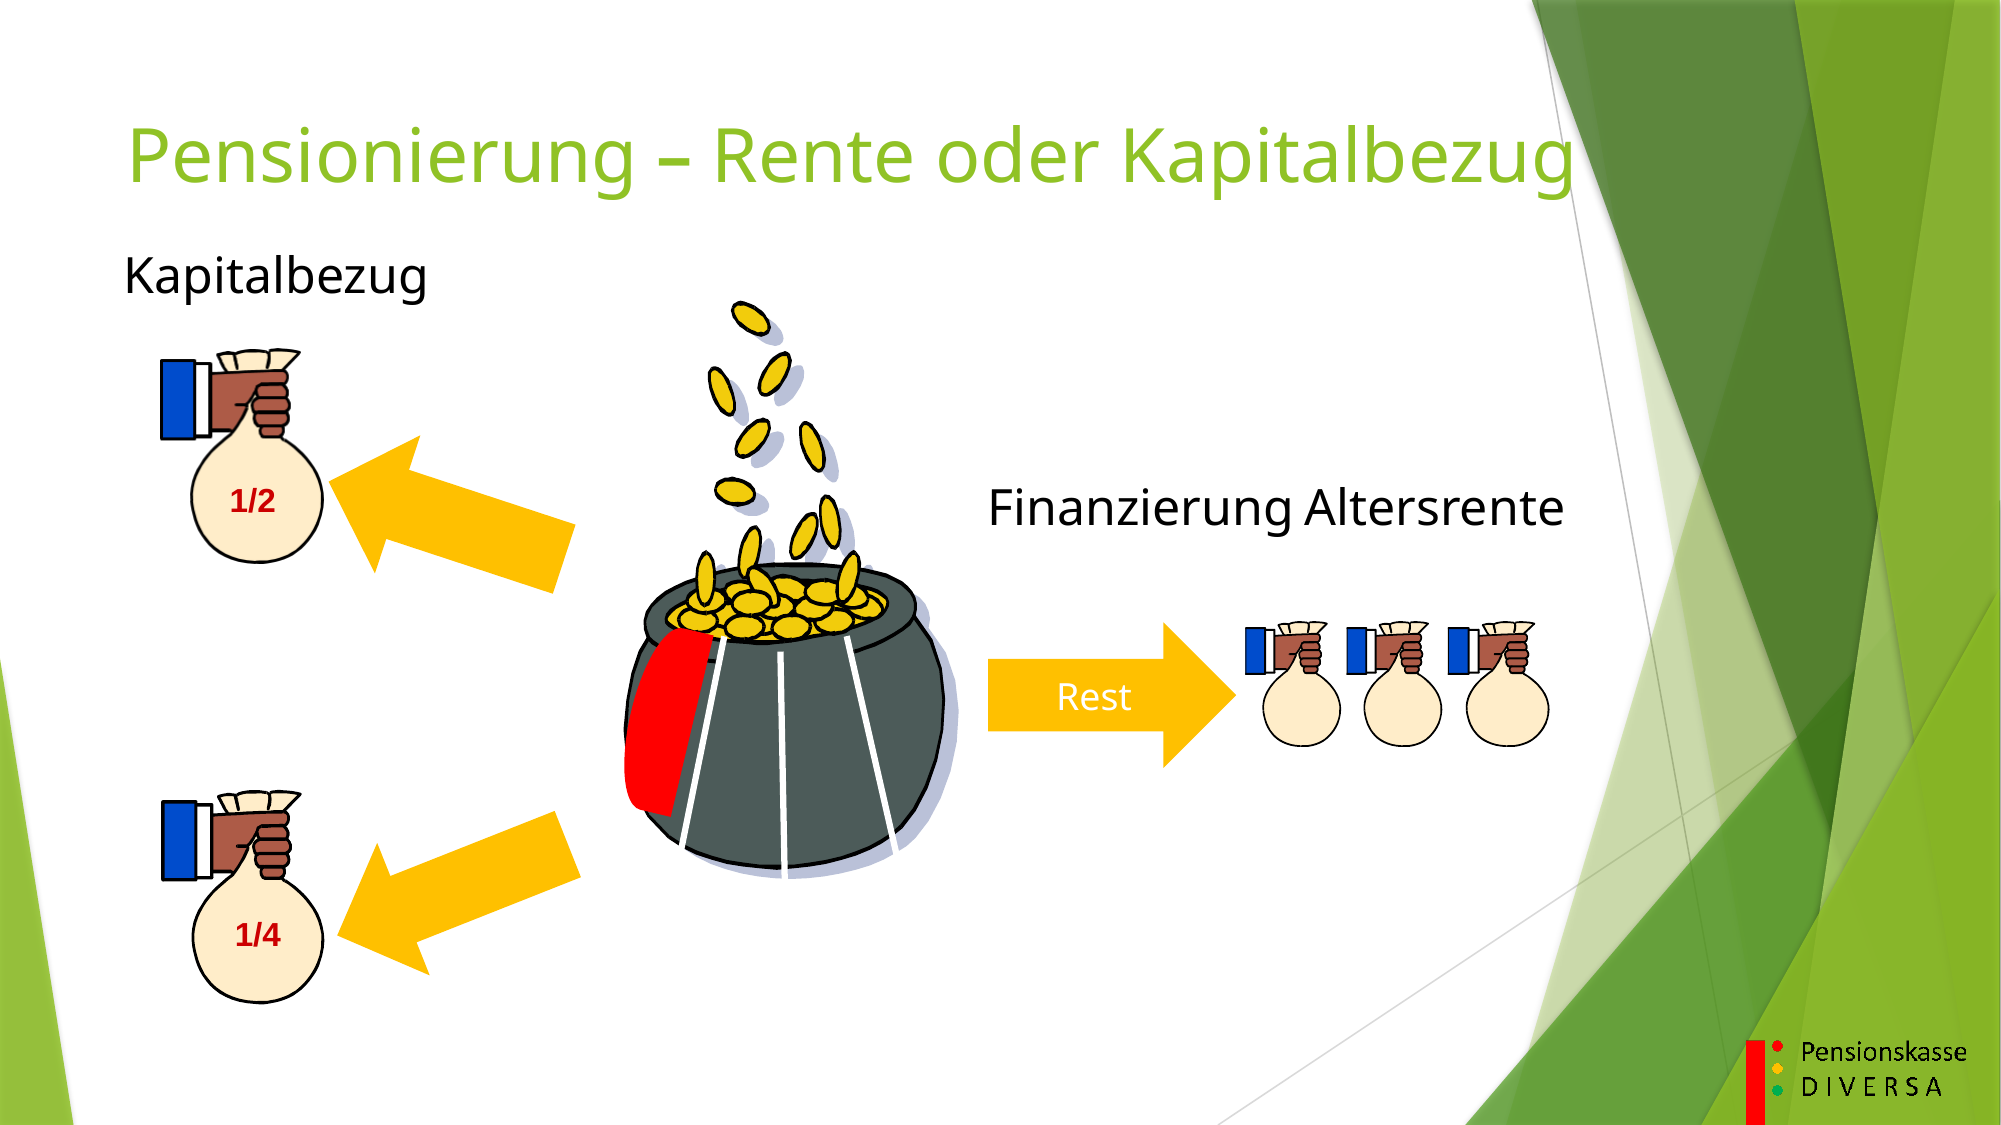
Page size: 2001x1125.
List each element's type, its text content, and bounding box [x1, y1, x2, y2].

picture [1746, 1023, 2001, 1125]
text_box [987, 621, 1558, 769]
title Pensionierung – Rente oder Kapitalbezug [111, 99, 1766, 317]
text_box Kapitalbezug [108, 235, 520, 311]
text_box Finanzierung Altersrente [972, 468, 1586, 544]
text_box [622, 300, 960, 880]
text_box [160, 789, 577, 1005]
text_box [160, 348, 571, 594]
